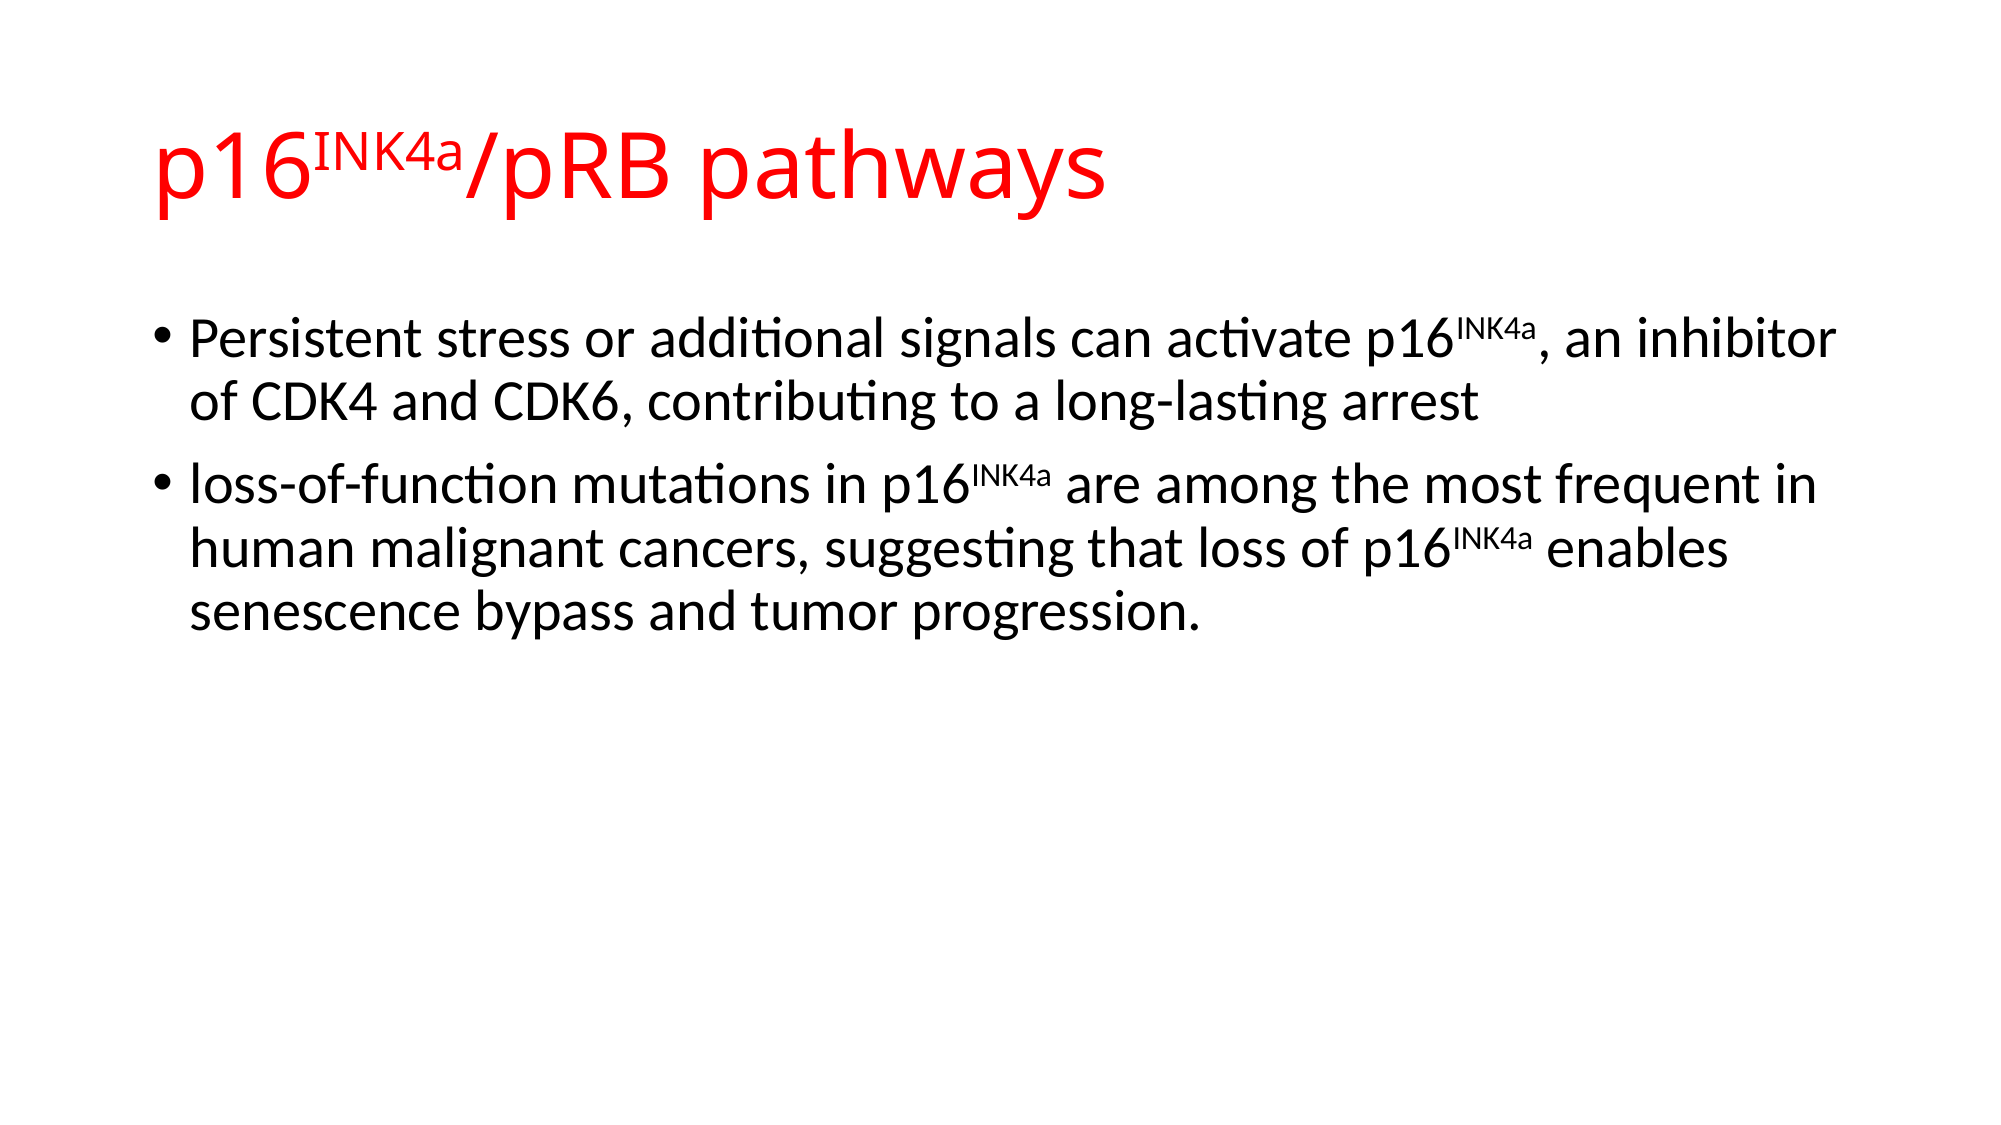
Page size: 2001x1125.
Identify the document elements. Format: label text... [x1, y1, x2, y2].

title p16INK4a/pRB pathways [137, 59, 1863, 278]
list Persistent stress or additional signals can activate p16INK4a, an inhibitor of CDK4 and CDK6, contributing to a long-lasting arrest loss-of-function mutations in p16INK4a are among the most frequent in human malignant cancers, suggesting that loss of p16INK4a enables senescence bypass and tumor progression. [137, 299, 1863, 1014]
